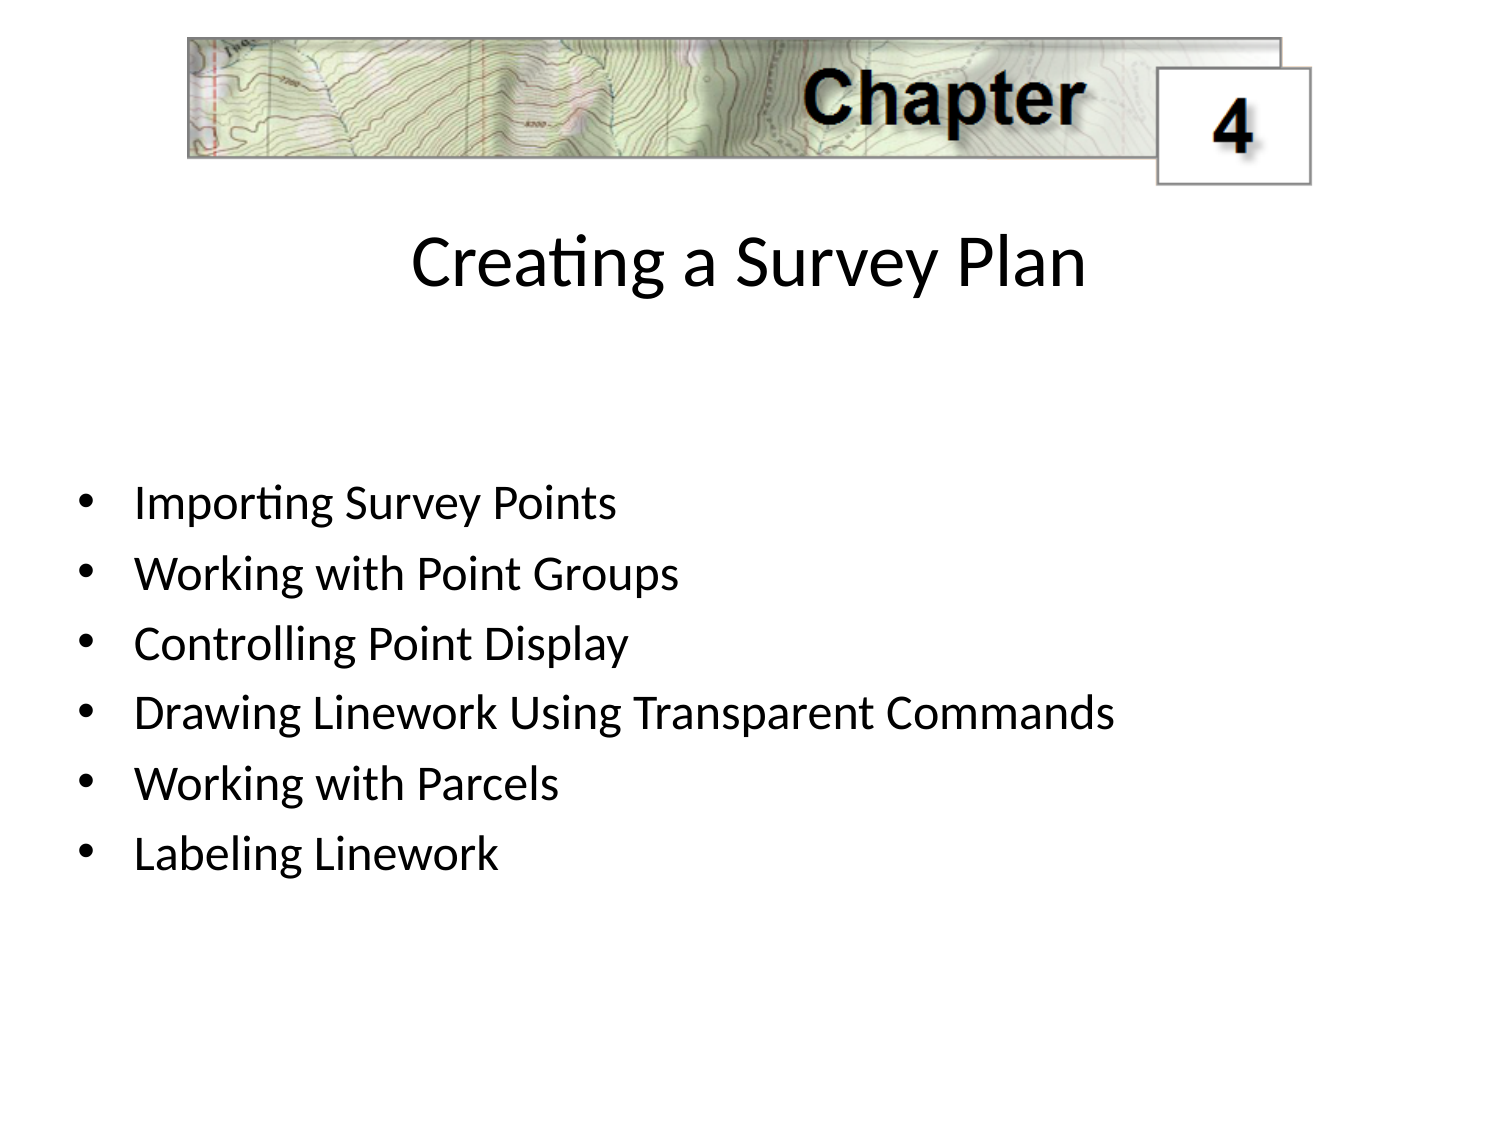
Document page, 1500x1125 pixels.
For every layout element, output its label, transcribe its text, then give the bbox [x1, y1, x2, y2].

picture [187, 37, 1336, 213]
title Creating a Survey Plan [75, 200, 1425, 313]
subtitle Importing Survey Points Working with Point Groups Controlling Point Display Drawing Linework Using Transparent Commands Working with Parcels Labeling Linework [62, 462, 1427, 1000]
